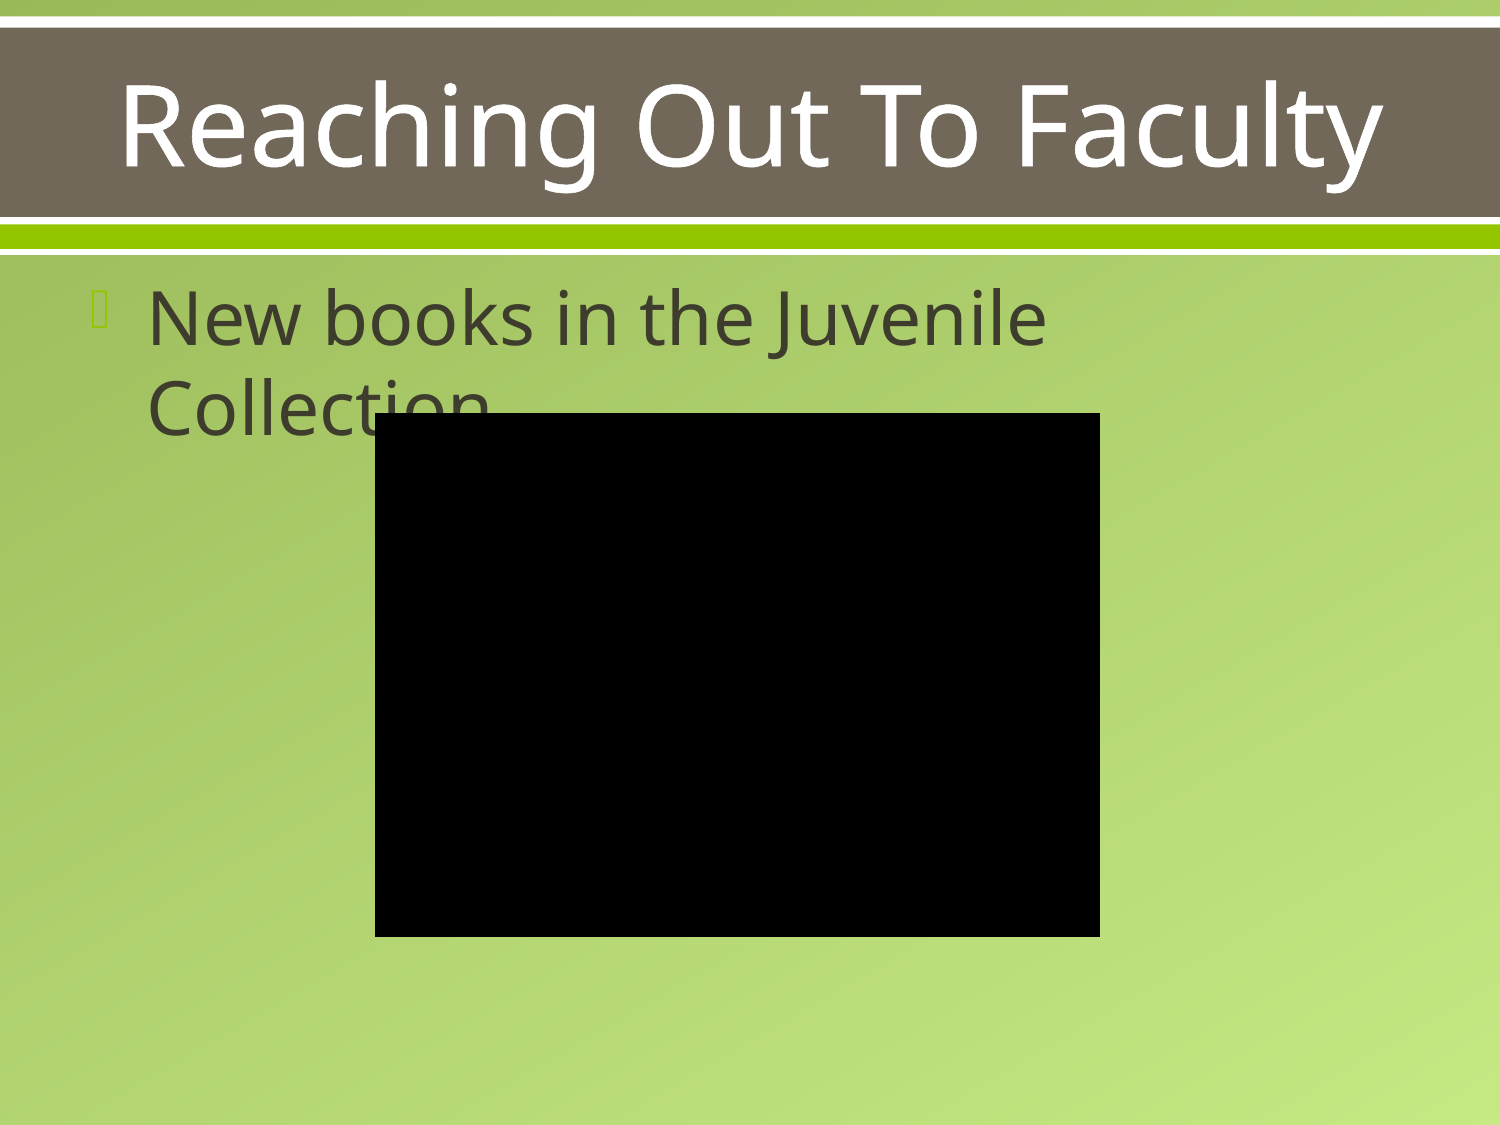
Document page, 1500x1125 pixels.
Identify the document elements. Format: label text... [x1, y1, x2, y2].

title Reaching Out To Faculty [75, 29, 1425, 213]
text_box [374, 412, 1101, 938]
list New books in the Juvenile Collection [74, 262, 1426, 1006]
